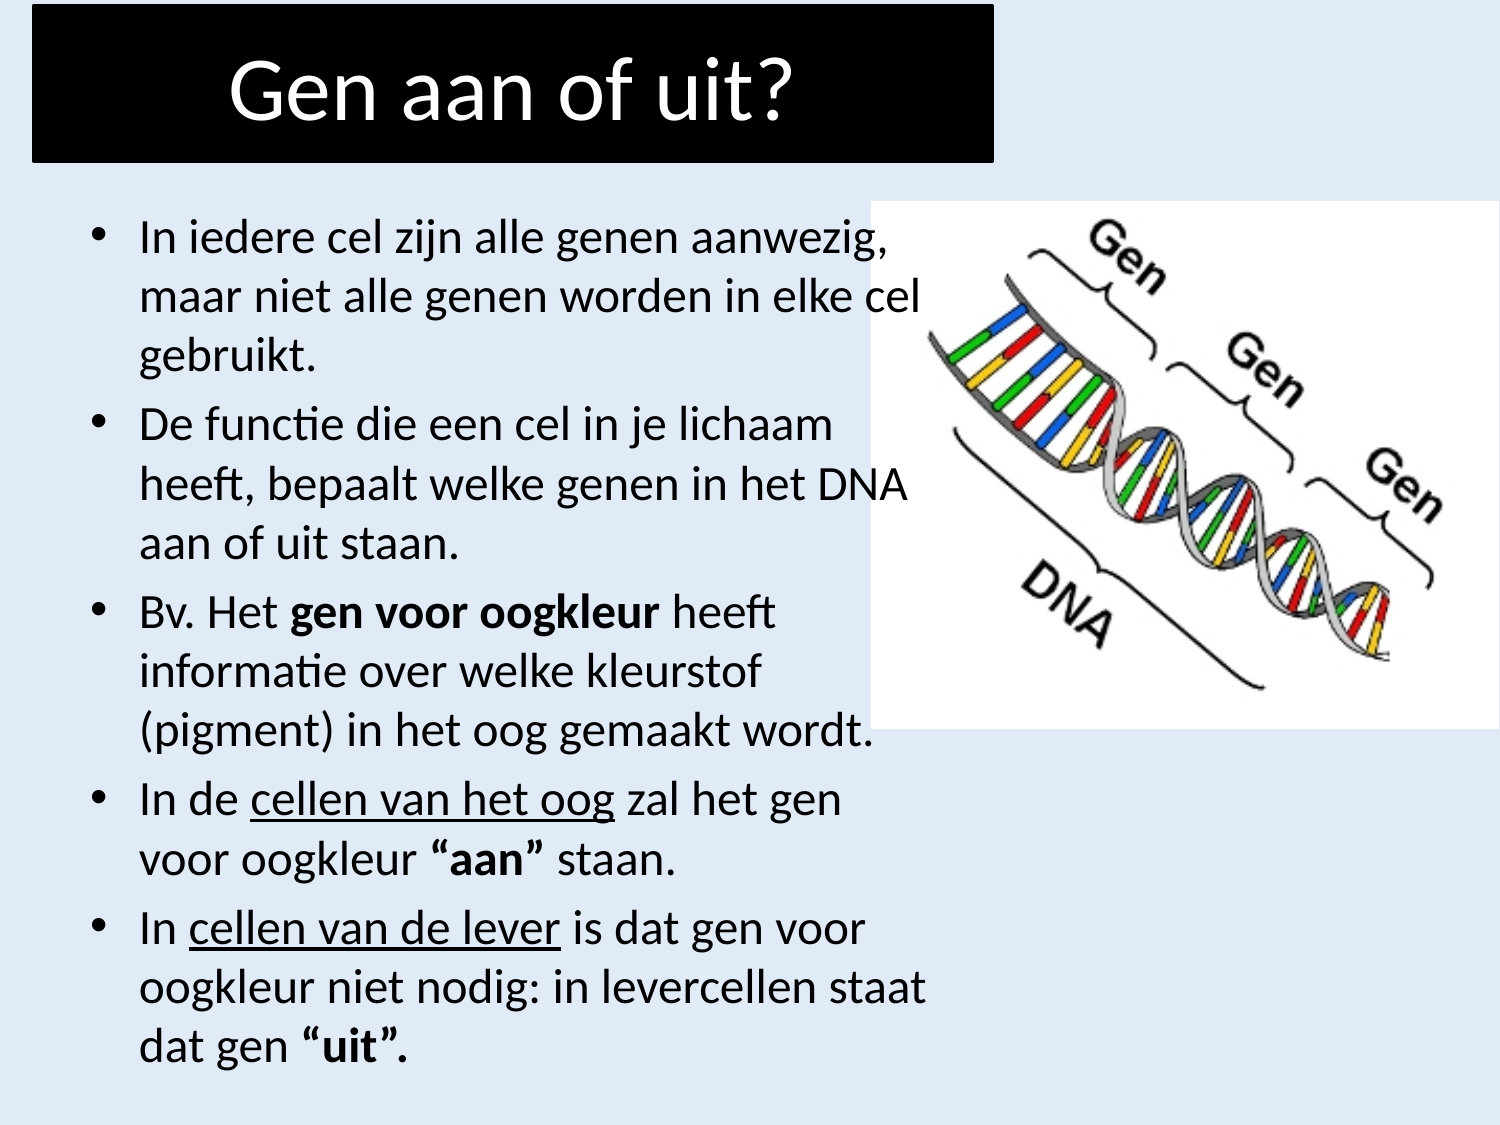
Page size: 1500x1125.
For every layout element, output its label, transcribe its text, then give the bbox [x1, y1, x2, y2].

list In iedere cel zijn alle genen aanwezig, maar niet alle genen worden in elke cel gebruikt. De functie die een cel in je lichaam heeft, bepaalt welke genen in het DNA aan of uit staan. Bv. Het gen voor oogkleur heeft informatie over welke kleurstof (pigment) in het oog gemaakt wordt. In de cellen van het oog zal het gen voor oogkleur “aan” staan. In cellen van de lever is dat gen voor oogkleur niet nodig: in levercellen staat dat gen “uit”. [75, 196, 951, 1083]
picture [871, 201, 1500, 729]
title Gen aan of uit? [32, 4, 994, 163]
